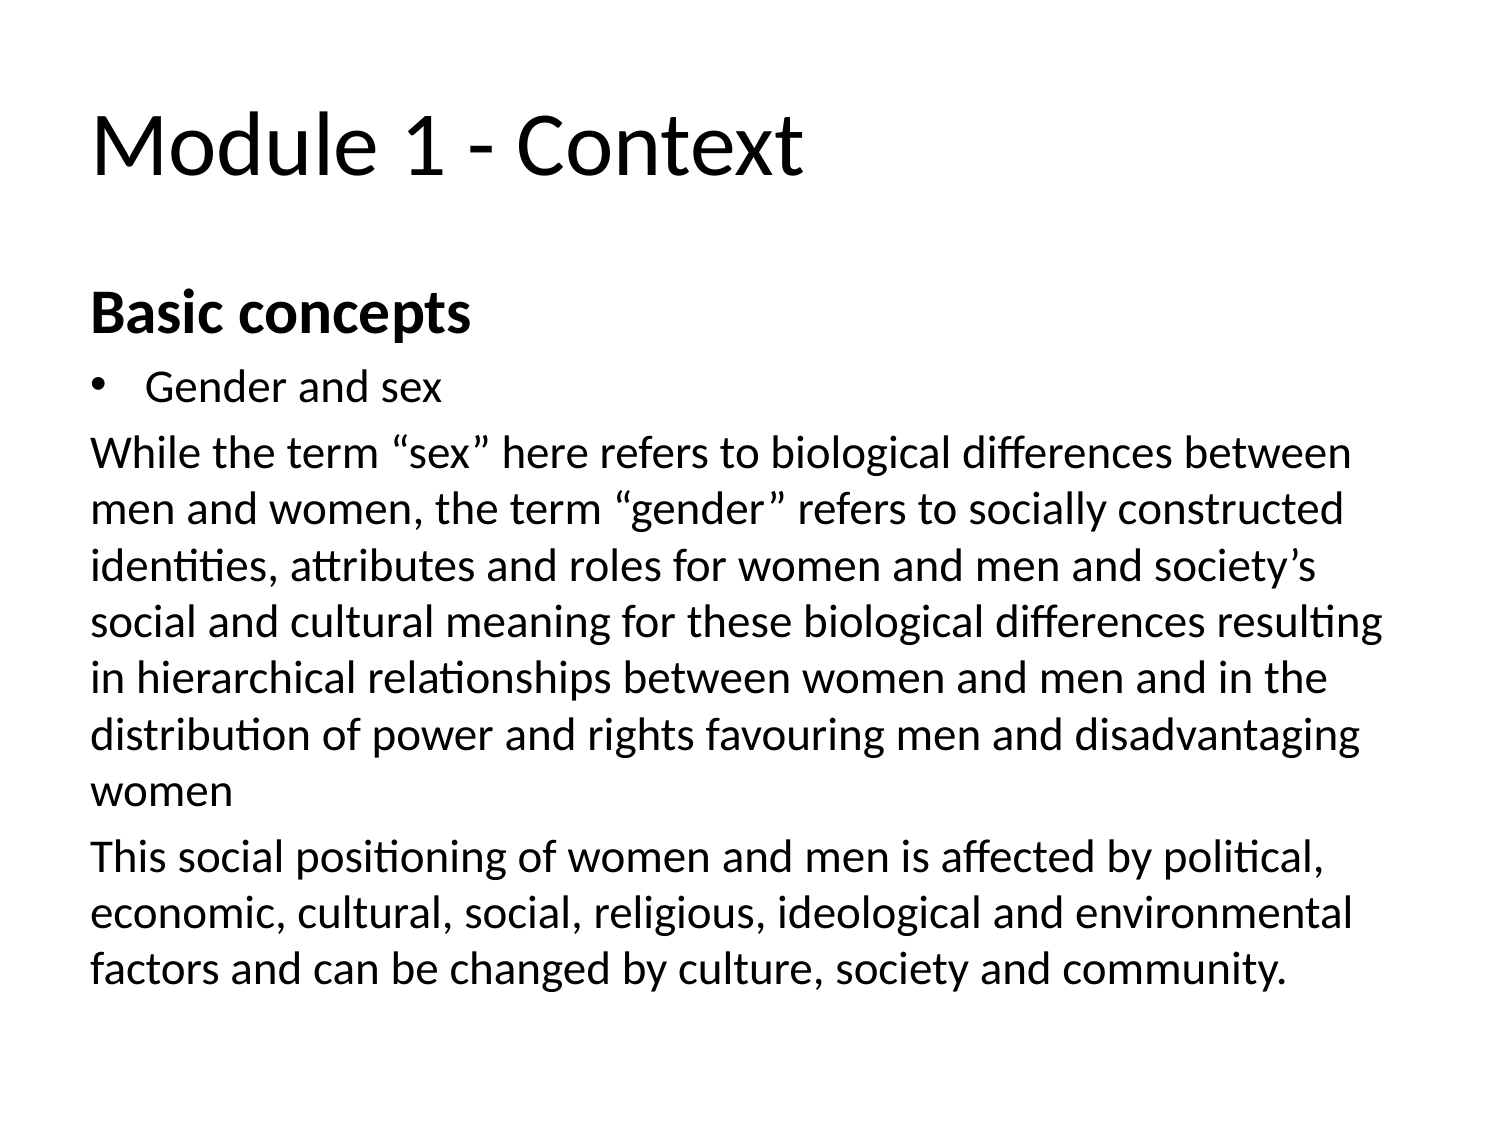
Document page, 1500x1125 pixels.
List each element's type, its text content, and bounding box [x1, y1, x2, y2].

list Basic concepts Gender and sex While the term “sex” here refers to biological differences between men and women, the term “gender” refers to socially constructed identities, attributes and roles for women and men and society’s social and cultural meaning for these biological differences resulting in hierarchical relationships between women and men and in the distribution of power and rights favouring men and disadvantaging women This social positioning of women and men is affected by political, economic, cultural, social, religious, ideological and environmental factors and can be changed by culture, society and community. [75, 262, 1425, 1005]
title Module 1 - Context [75, 45, 1425, 233]
